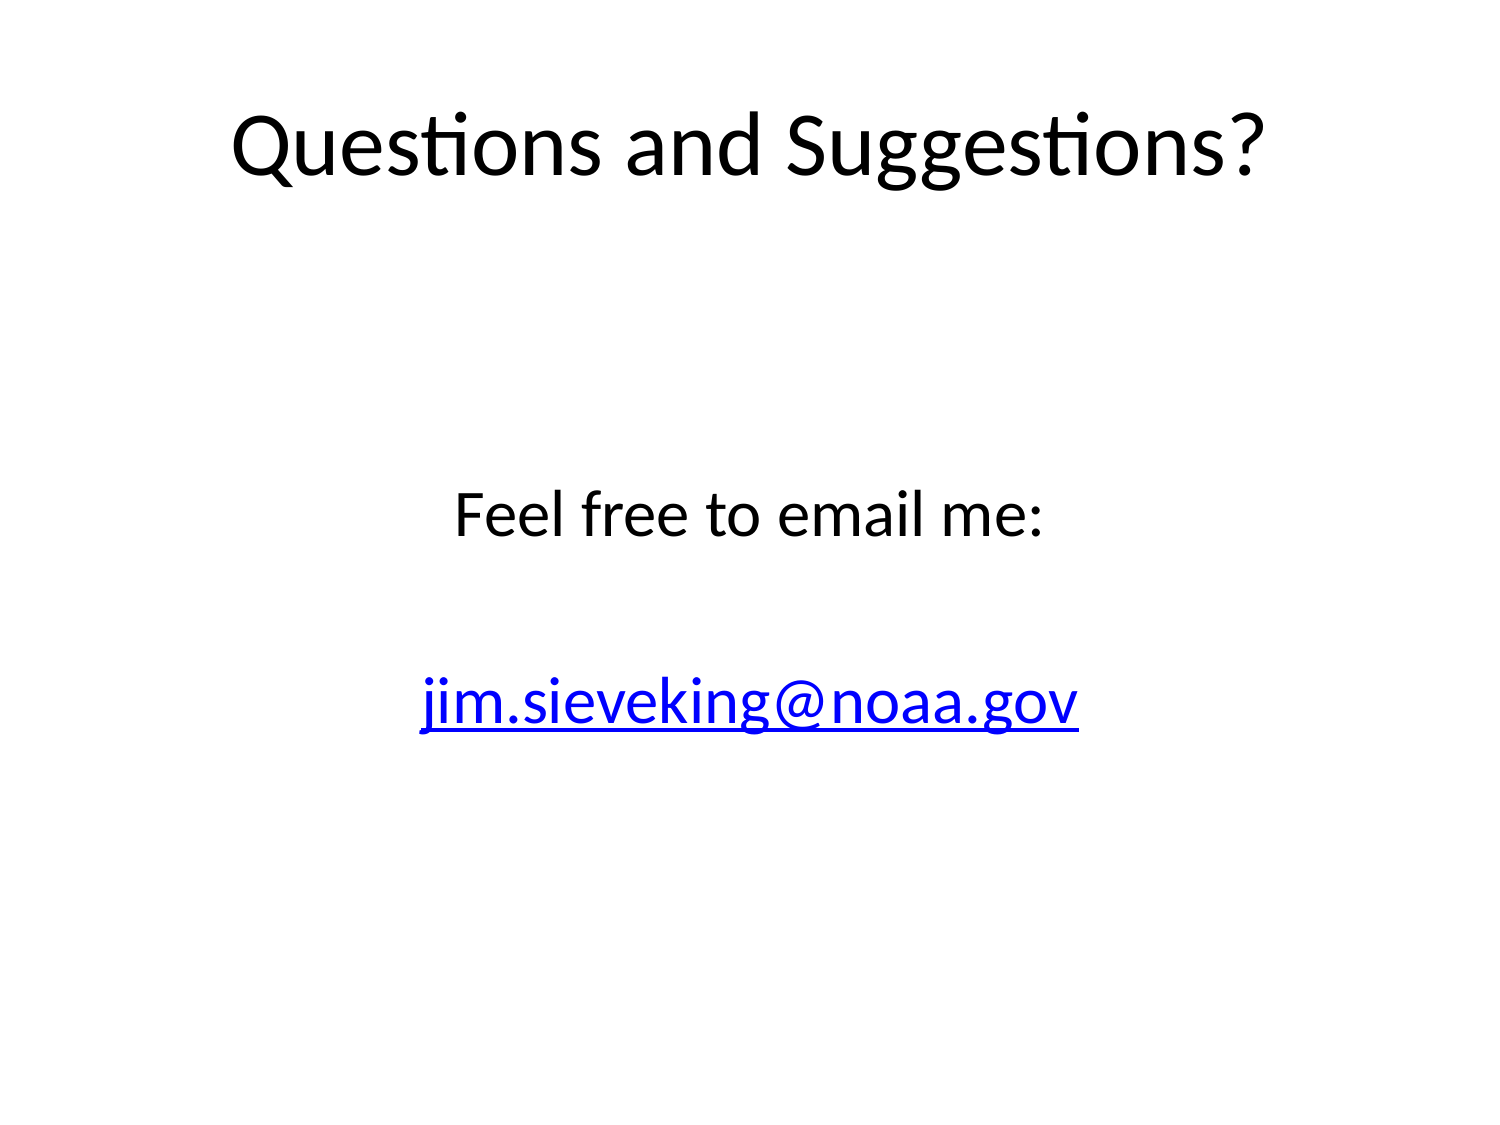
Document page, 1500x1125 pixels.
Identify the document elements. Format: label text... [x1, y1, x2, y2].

title Questions and Suggestions? [75, 45, 1425, 233]
list Feel free to email me: jim.sieveking@noaa.gov [75, 462, 1425, 1005]
